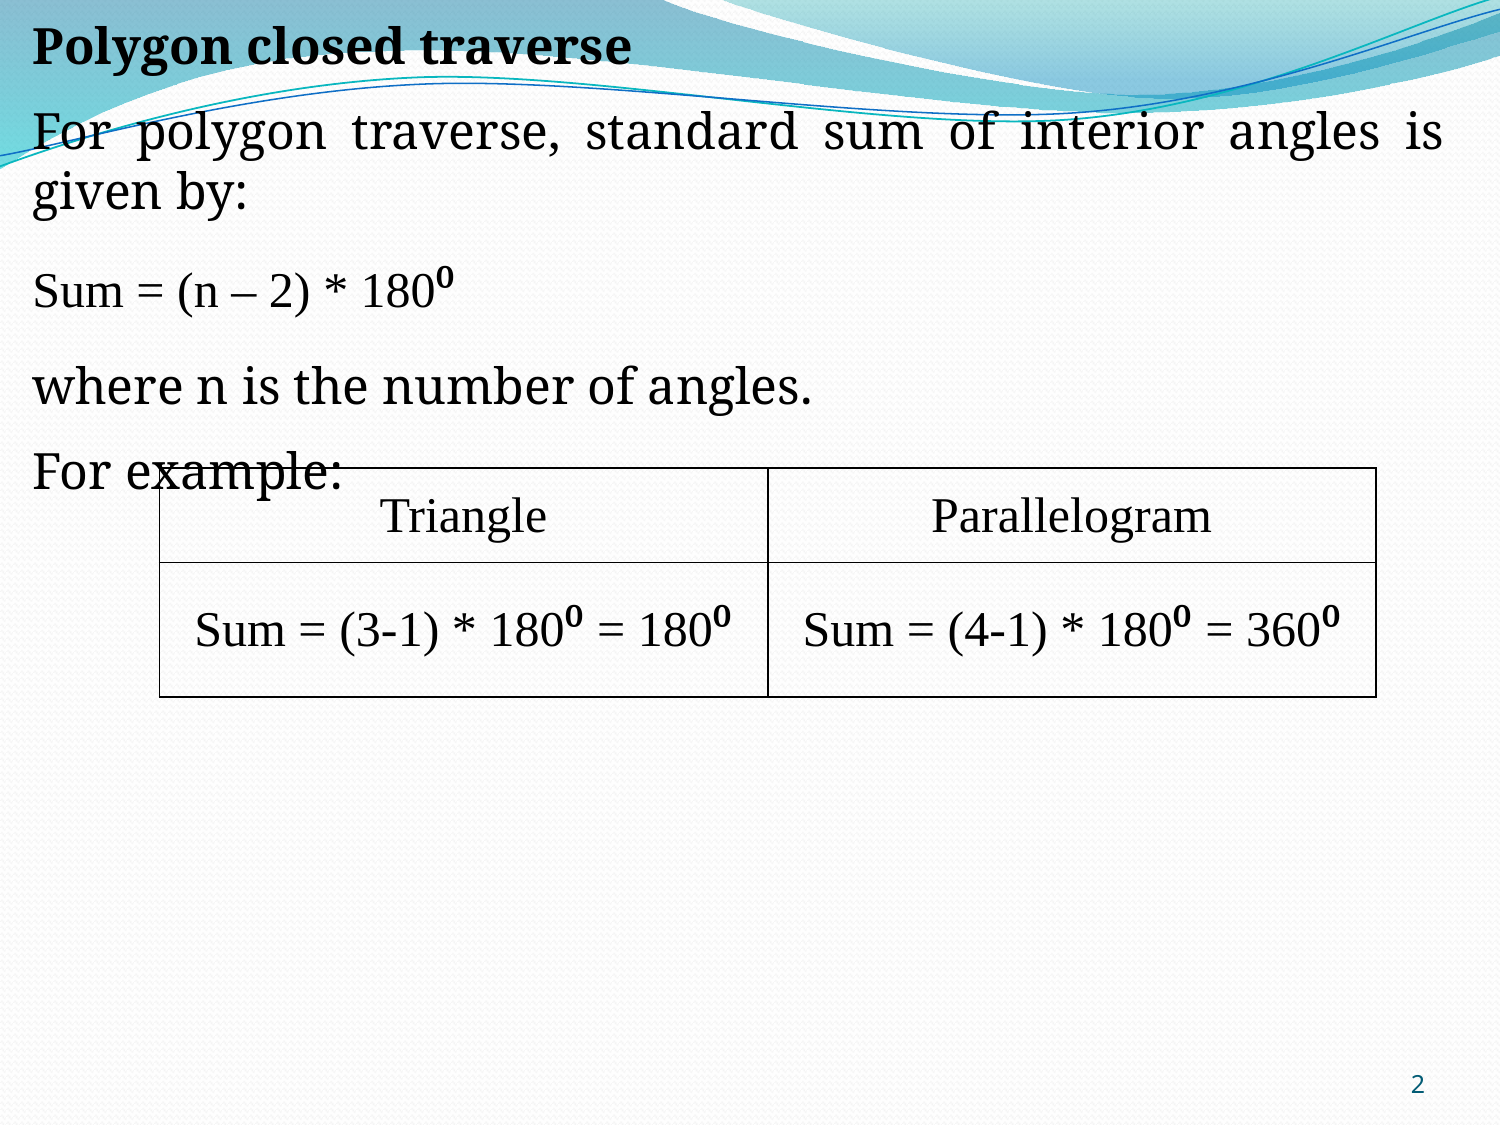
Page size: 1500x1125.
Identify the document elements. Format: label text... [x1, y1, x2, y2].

table_header Triangle [160, 469, 767, 562]
slide_number 2 [1299, 1042, 1425, 1103]
table_cell Sum = (3-1) * 180⁰ = 180⁰ [160, 563, 767, 696]
table_header Parallelogram [769, 469, 1375, 562]
table_cell Sum = (4-1) * 180⁰ = 360⁰ [769, 563, 1375, 696]
